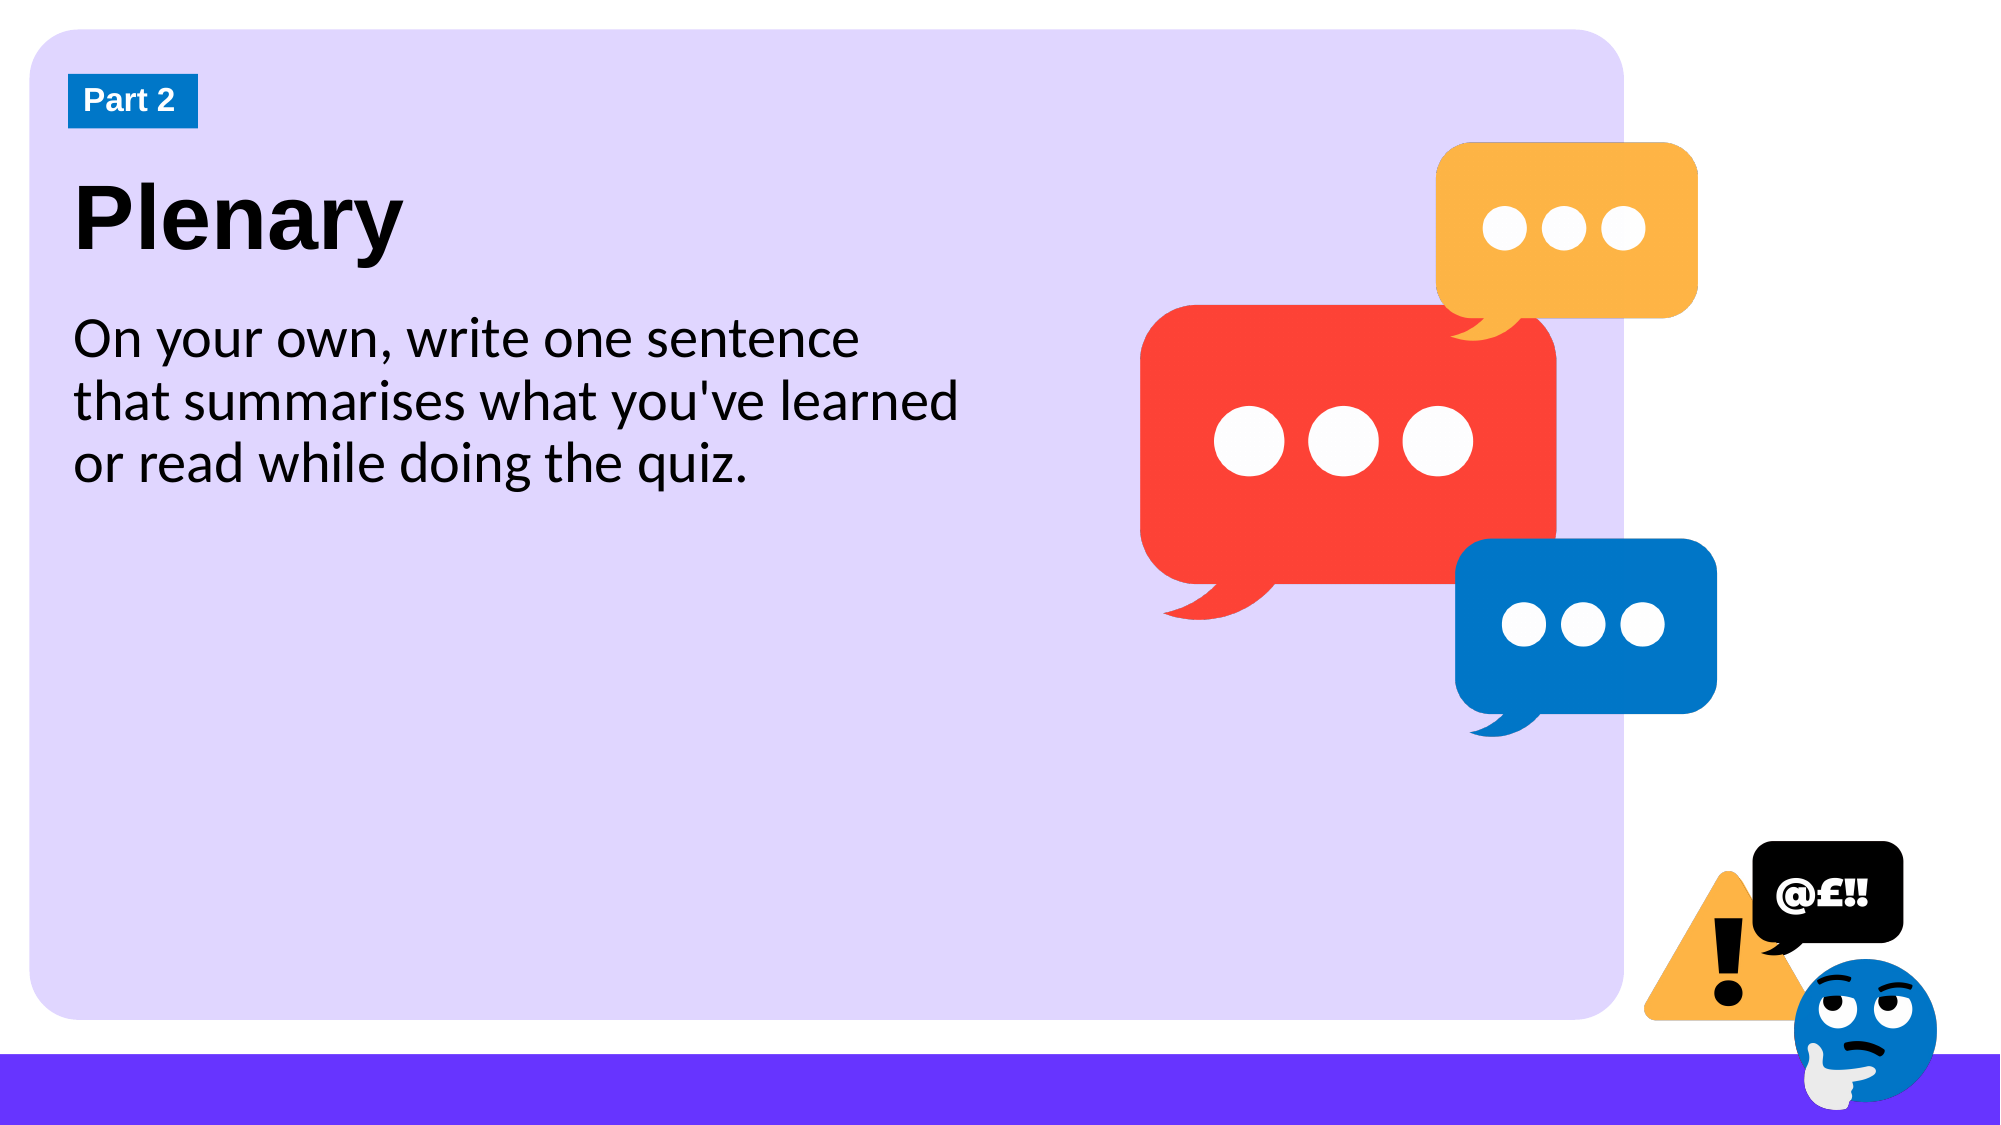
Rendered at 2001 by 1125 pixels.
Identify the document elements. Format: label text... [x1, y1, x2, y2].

text_box [28, 28, 1625, 1021]
picture [0, 0, 2000, 1125]
list On your own, write one sentence that summarises what you've learned or read while doing the quiz. [59, 299, 985, 1014]
text_box Plenary [59, 59, 1857, 278]
